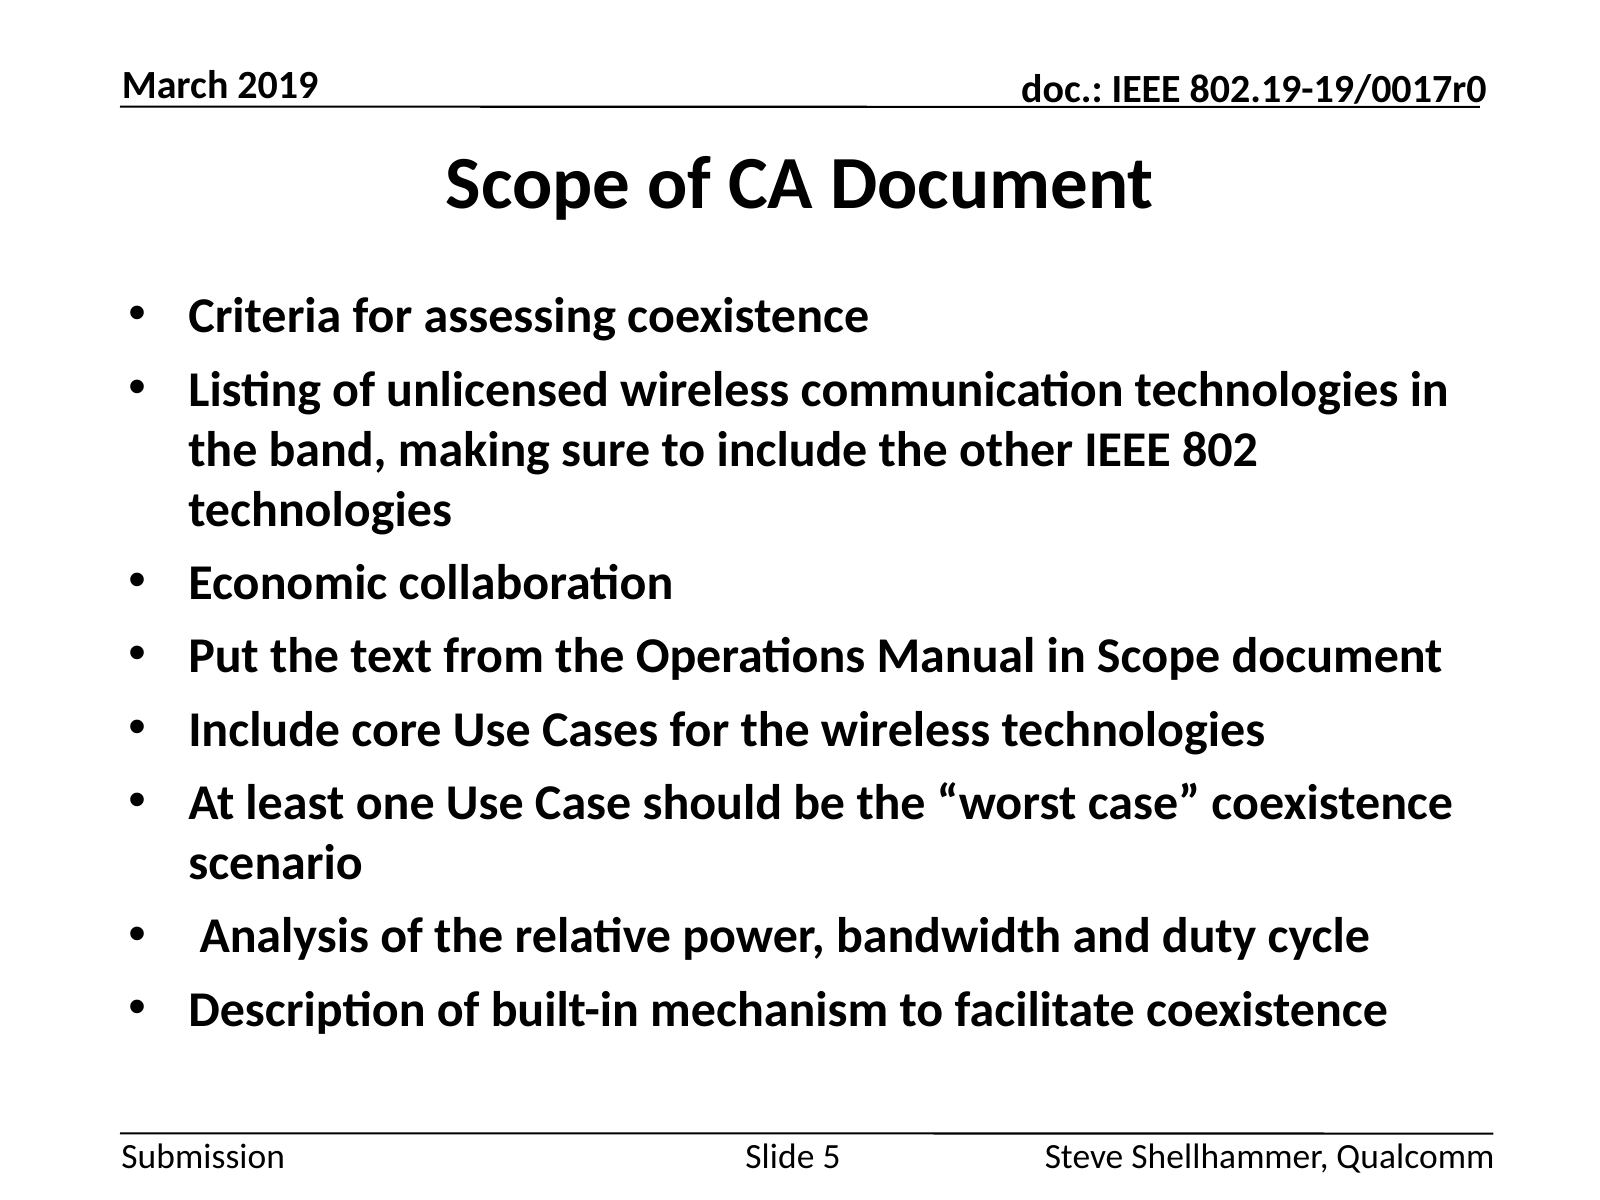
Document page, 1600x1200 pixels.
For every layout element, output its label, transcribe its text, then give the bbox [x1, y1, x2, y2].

footer Steve Shellhammer, Qualcomm [937, 1132, 1495, 1174]
slide_number Slide 5 [733, 1132, 854, 1197]
list Criteria for assessing coexistence Listing of unlicensed wireless communication technologies in the band, making sure to include the other IEEE 802 technologies Economic collaboration Put the text from the Operations Manual in Scope document Include core Use Cases for the wireless technologies At least one Use Case should be the “worst case” coexistence scenario Analysis of the relative power, bandwidth and duty cycle Description of built-in mechanism to facilitate coexistence [112, 274, 1474, 1081]
title Scope of CA Document [119, 119, 1480, 238]
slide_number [121, 58, 451, 107]
